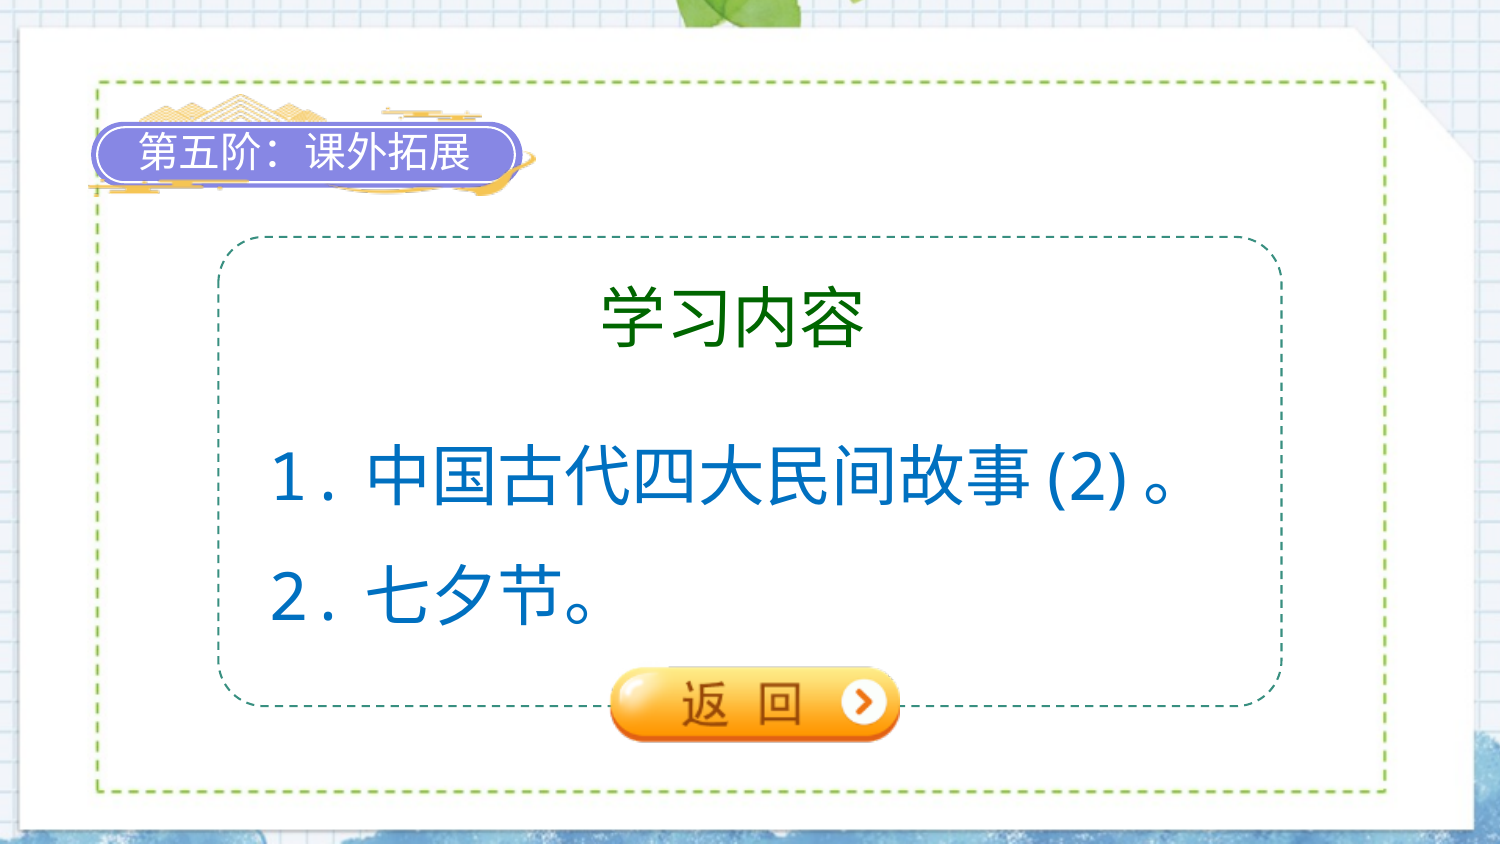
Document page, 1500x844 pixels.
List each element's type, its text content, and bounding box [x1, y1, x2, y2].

text_box 1.中国古代四大民间故事(2)。 2.七夕节。 [253, 386, 1247, 641]
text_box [88, 94, 536, 197]
text_box [217, 235, 1283, 708]
picture [0, 0, 1500, 844]
text_box 学习内容 [584, 268, 916, 364]
